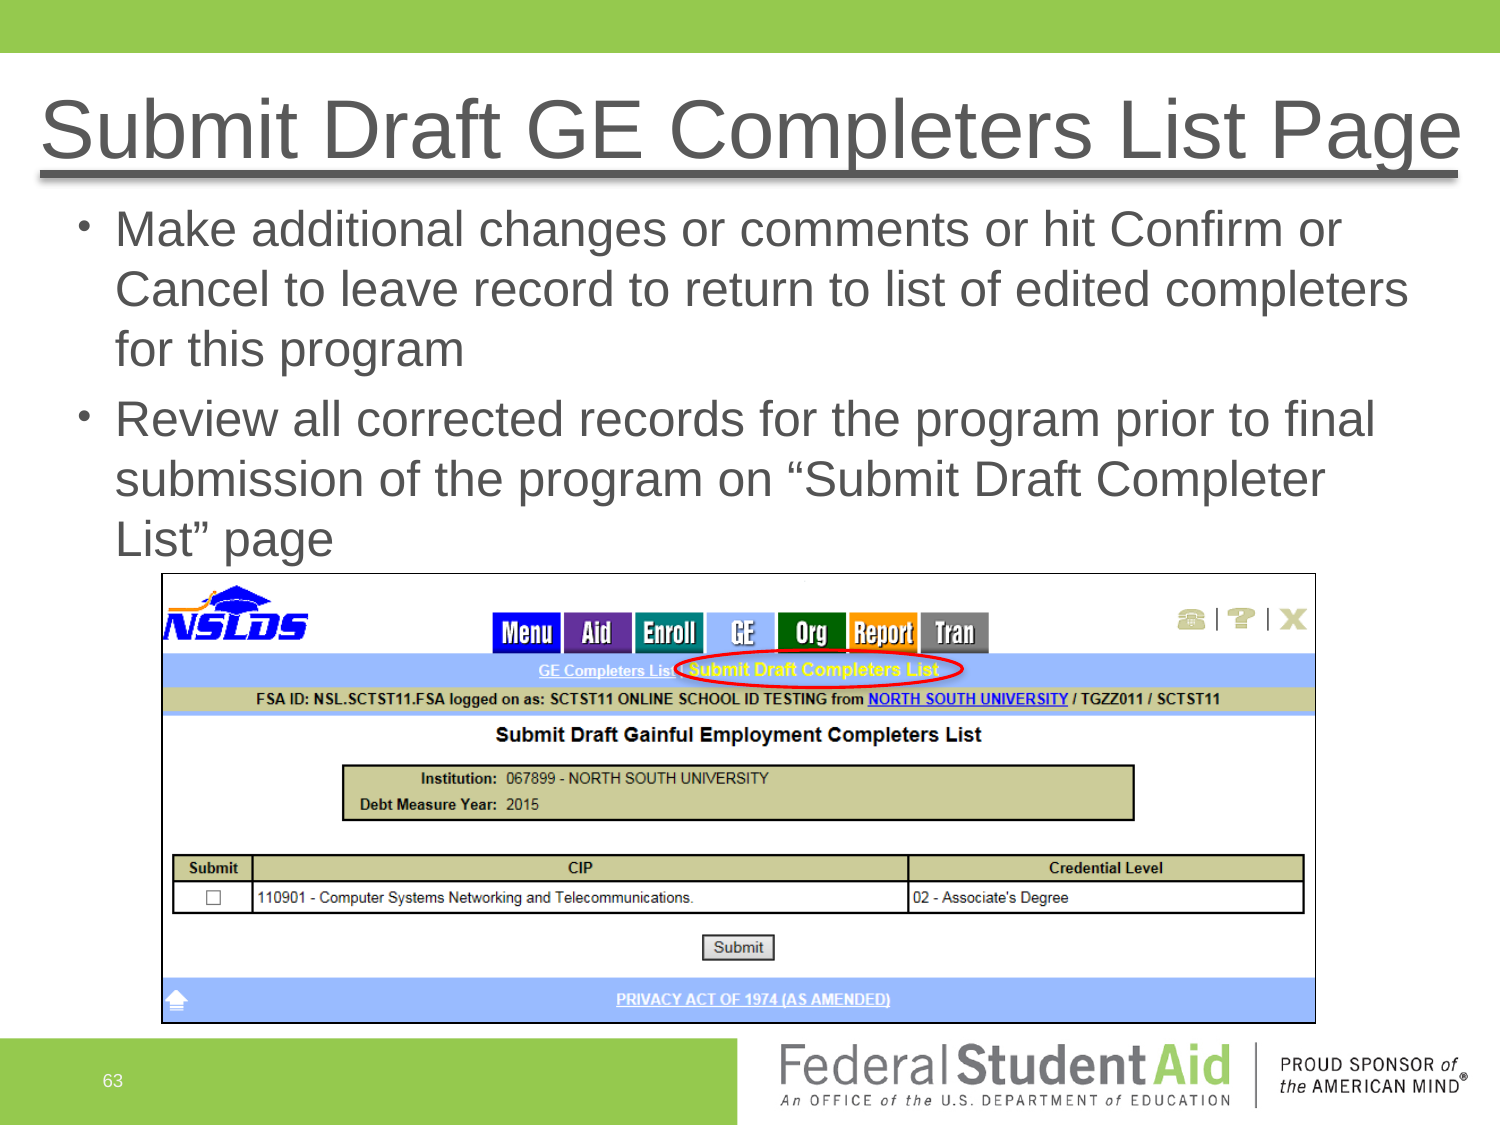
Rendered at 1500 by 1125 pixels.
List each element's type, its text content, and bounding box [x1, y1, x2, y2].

list Make additional changes or comments or hit Confirm or Cancel to leave record to return to list of edited completers for this program Review all corrected records for the program prior to final submission of the program on “Submit Draft Completer List” page [62, 188, 1438, 932]
slide_number 63 [87, 1050, 438, 1110]
picture [162, 573, 1315, 1023]
title Submit Draft GE Completers List Page [24, 67, 1488, 175]
picture [761, 1018, 1488, 1125]
